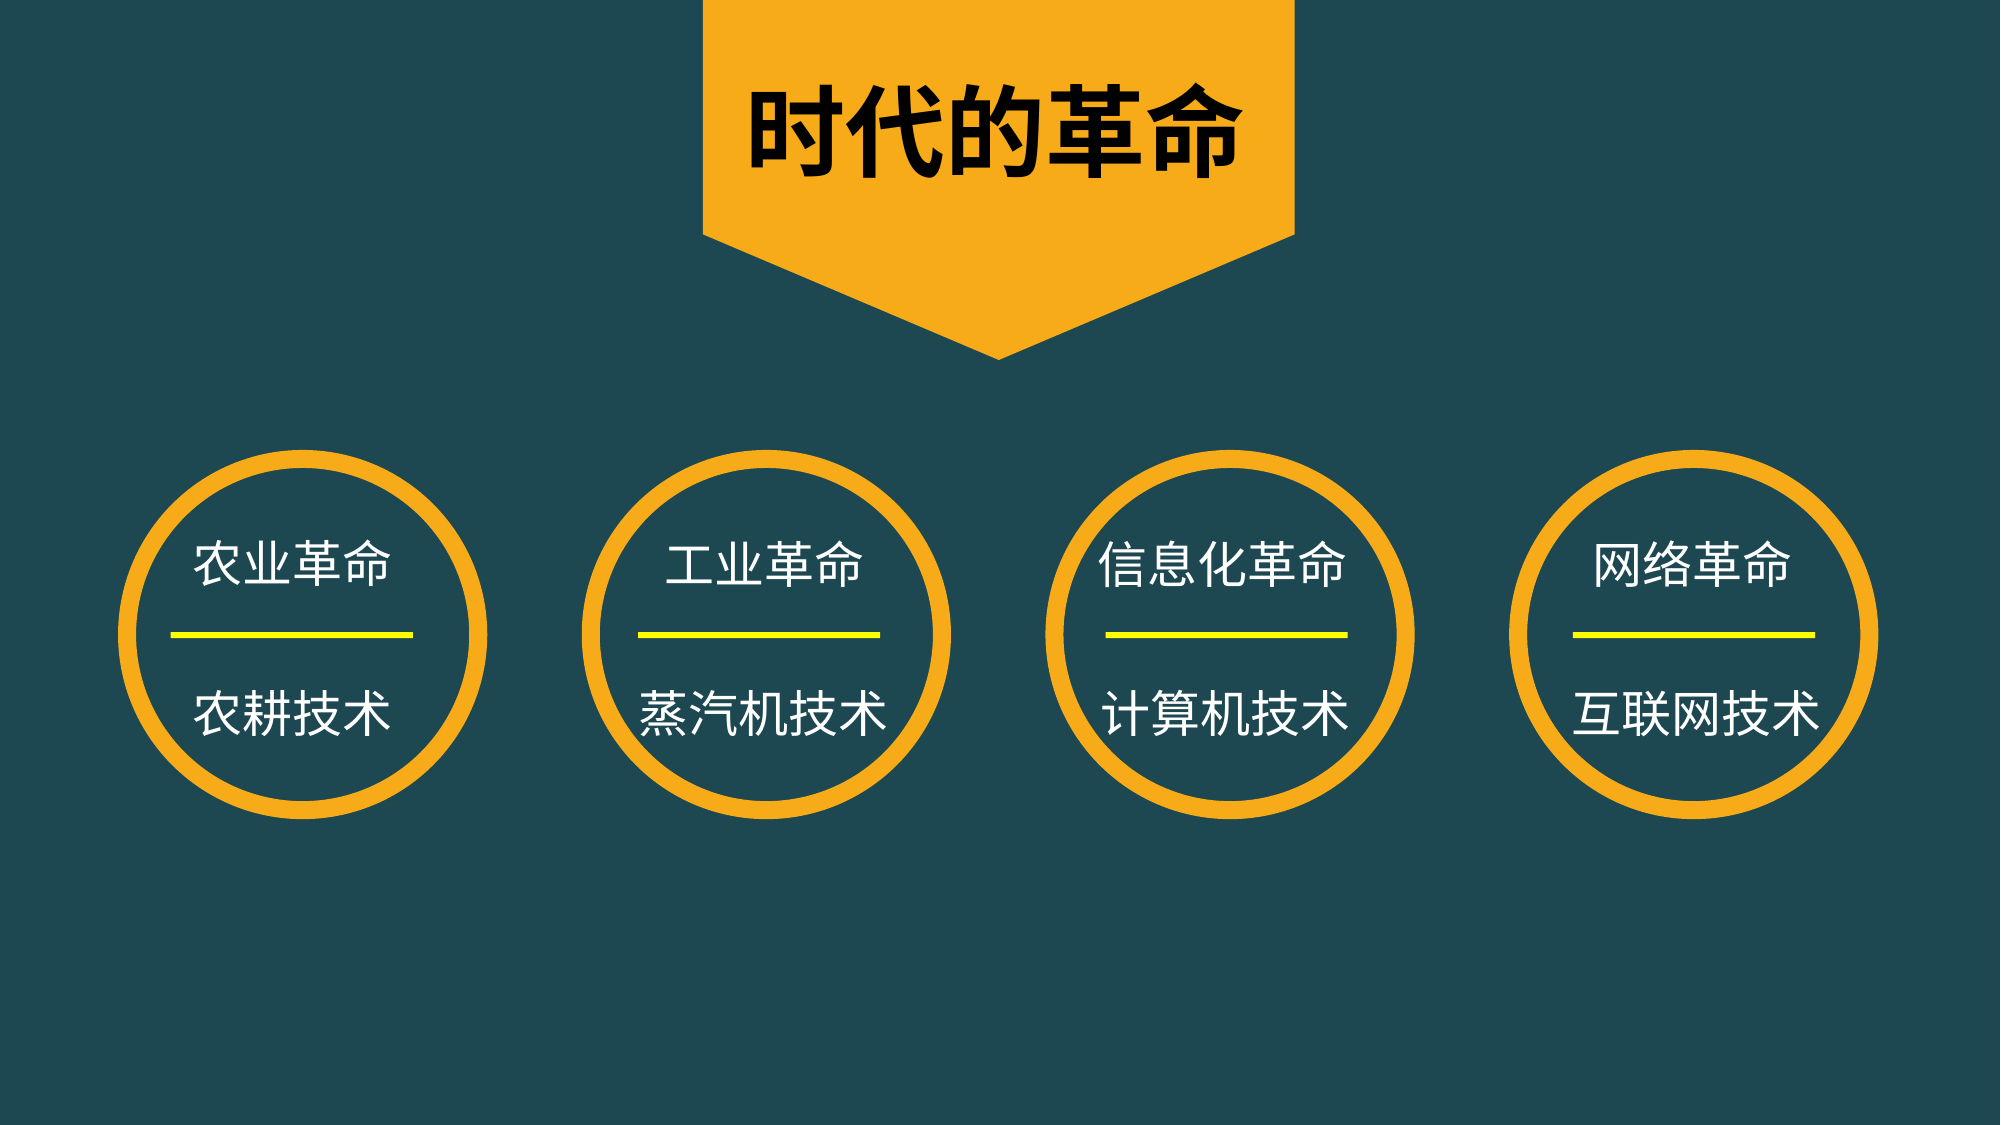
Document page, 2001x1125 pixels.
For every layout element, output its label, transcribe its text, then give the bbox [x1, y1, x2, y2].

text_box 时代的革命 [716, 62, 1276, 197]
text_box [1045, 449, 1415, 820]
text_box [118, 449, 488, 820]
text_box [581, 449, 951, 820]
text_box [701, 0, 1296, 362]
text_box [1509, 449, 1879, 820]
